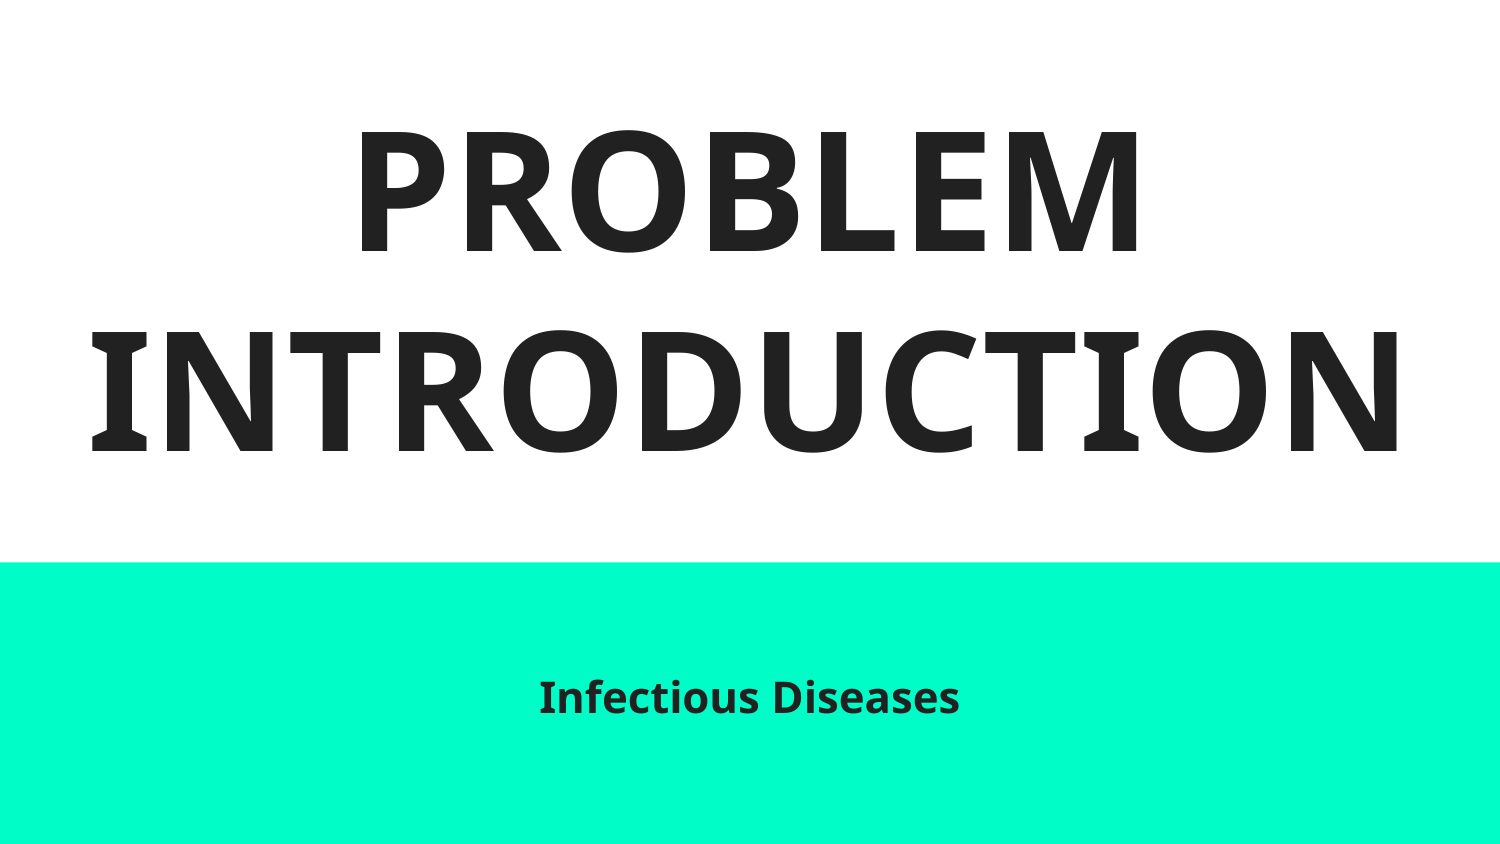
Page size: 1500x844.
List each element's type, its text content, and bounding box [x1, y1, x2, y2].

title PROBLEM INTRODUCTION [51, 64, 1449, 506]
subtitle Infectious Diseases [51, 638, 1449, 755]
